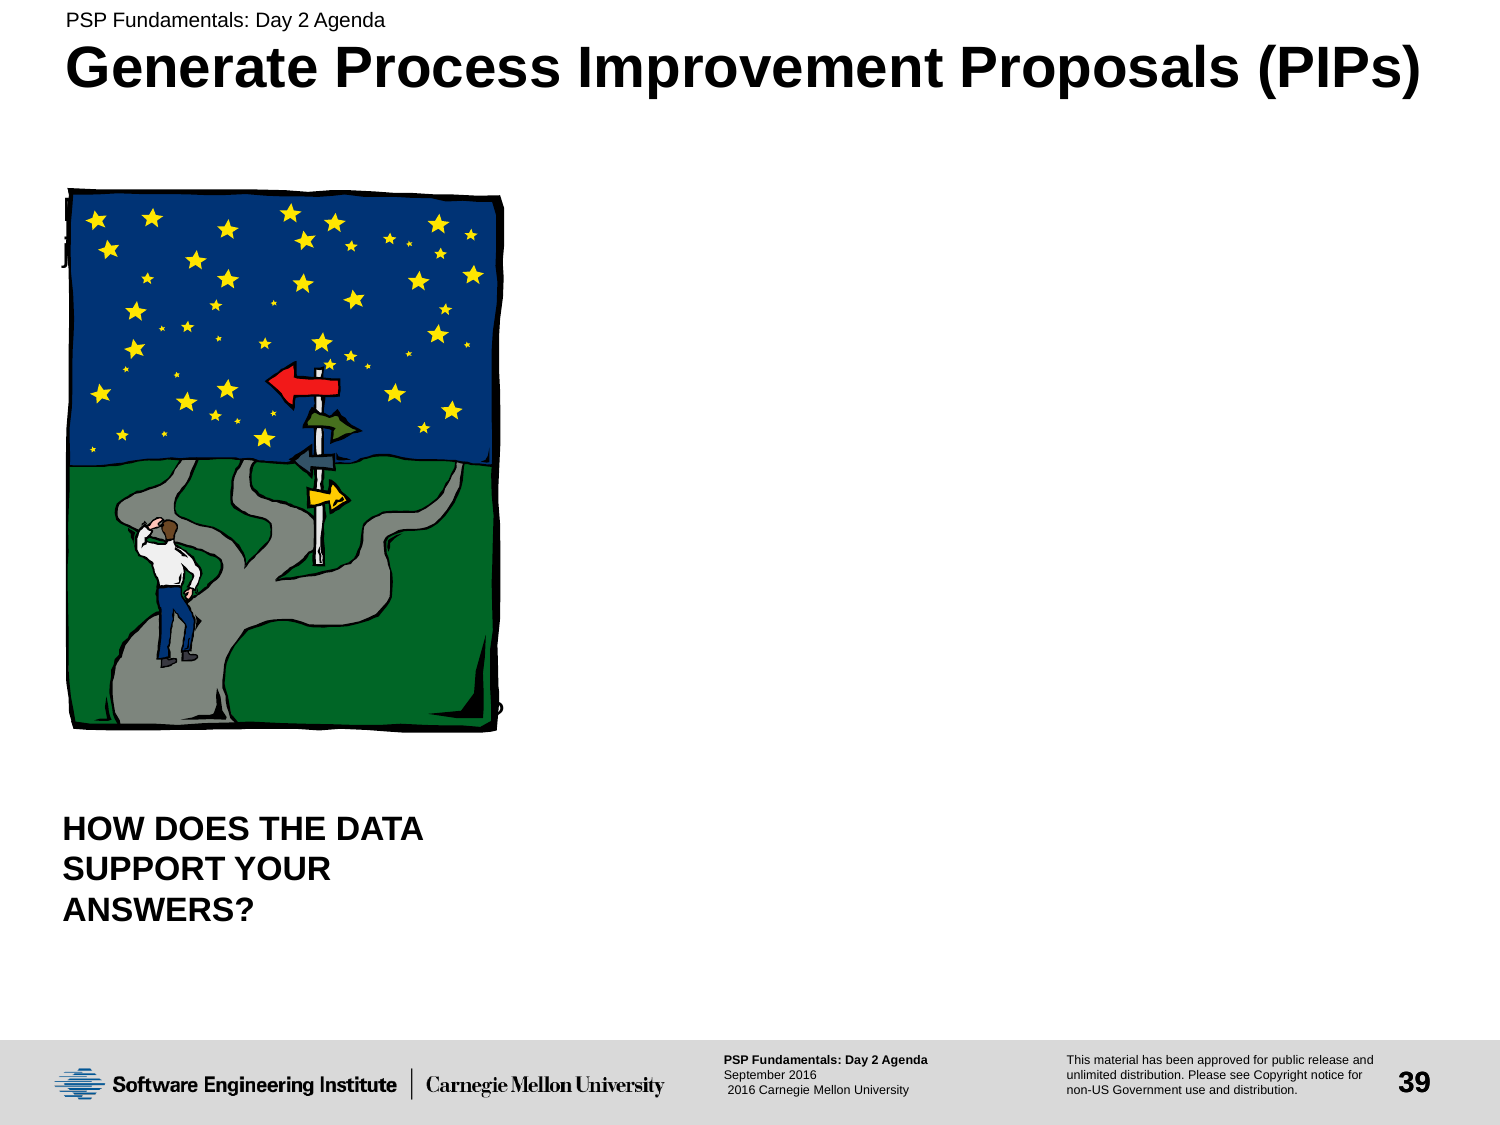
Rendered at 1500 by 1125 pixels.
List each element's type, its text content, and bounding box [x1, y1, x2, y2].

picture [65, 184, 509, 738]
title Generate Process Improvement Proposals (PIPs) [65, 37, 1430, 148]
picture [46, 1061, 673, 1104]
list Now that we have taken a journey through the data: Where can they improve? What issues are affecting them? How could they address these issues? How could they improve? What can they do different? Why should they change? What are the root causes? HOW DOES THE DATA SUPPORT YOUR ANSWERS? [62, 187, 507, 1000]
